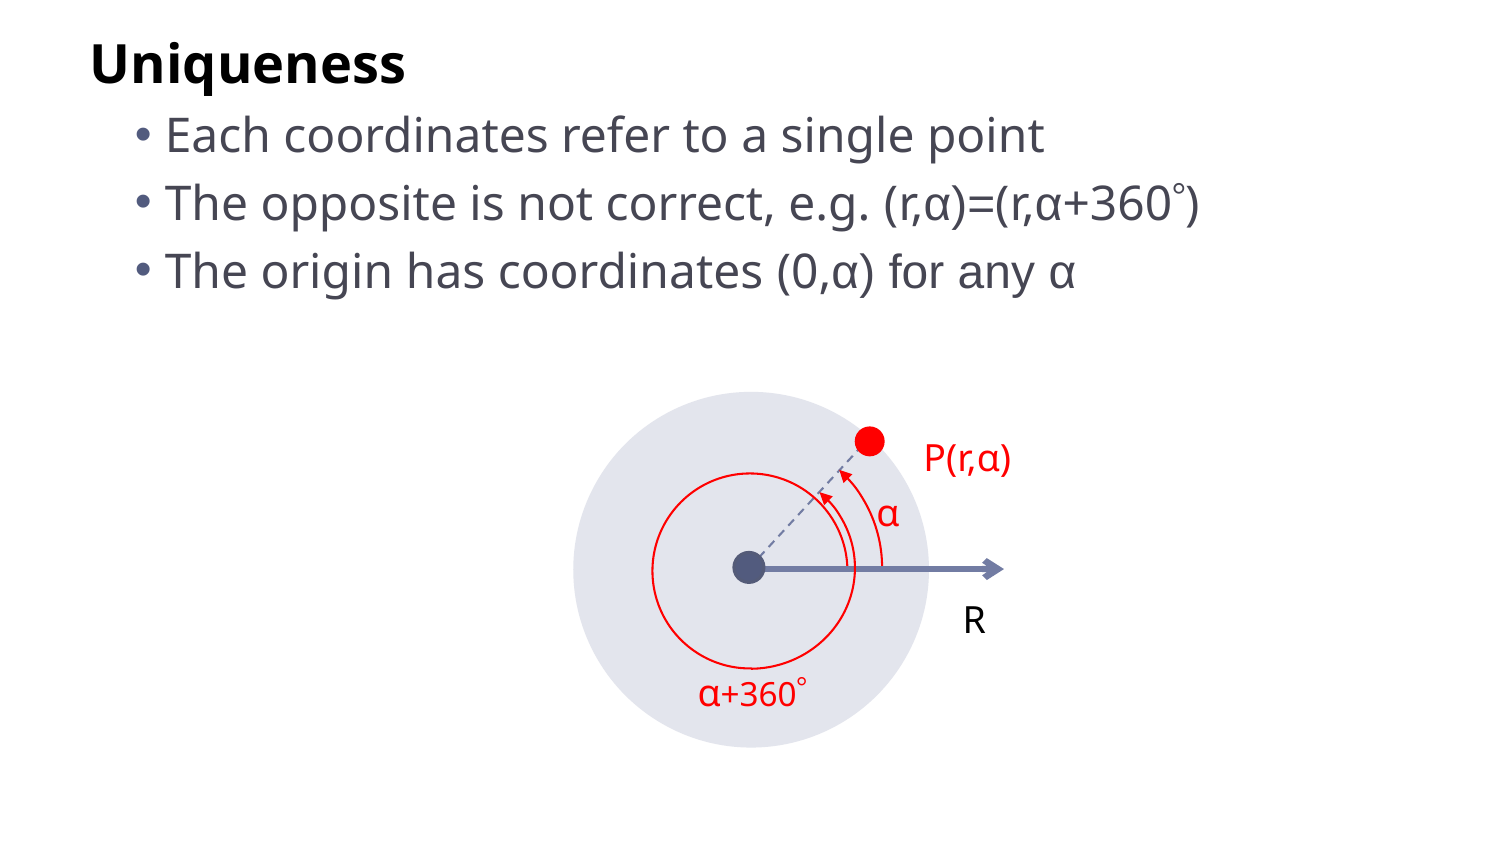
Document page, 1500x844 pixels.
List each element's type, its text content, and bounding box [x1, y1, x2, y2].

text_box [651, 472, 753, 660]
text_box R [943, 587, 1006, 650]
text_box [759, 448, 860, 557]
text_box [750, 581, 855, 660]
text_box α [864, 480, 949, 543]
text_box P(r,α) [906, 425, 1028, 488]
text_box [853, 424, 887, 458]
text_box α+360 [691, 660, 813, 723]
text_box [861, 499, 883, 566]
list Uniqueness Each coordinates refer to a single point The opposite is not correct, e.g. (r,α)=(r,α+360) The origin has coordinates (0,α) for any α [75, 21, 1475, 835]
text_box [732, 550, 759, 584]
